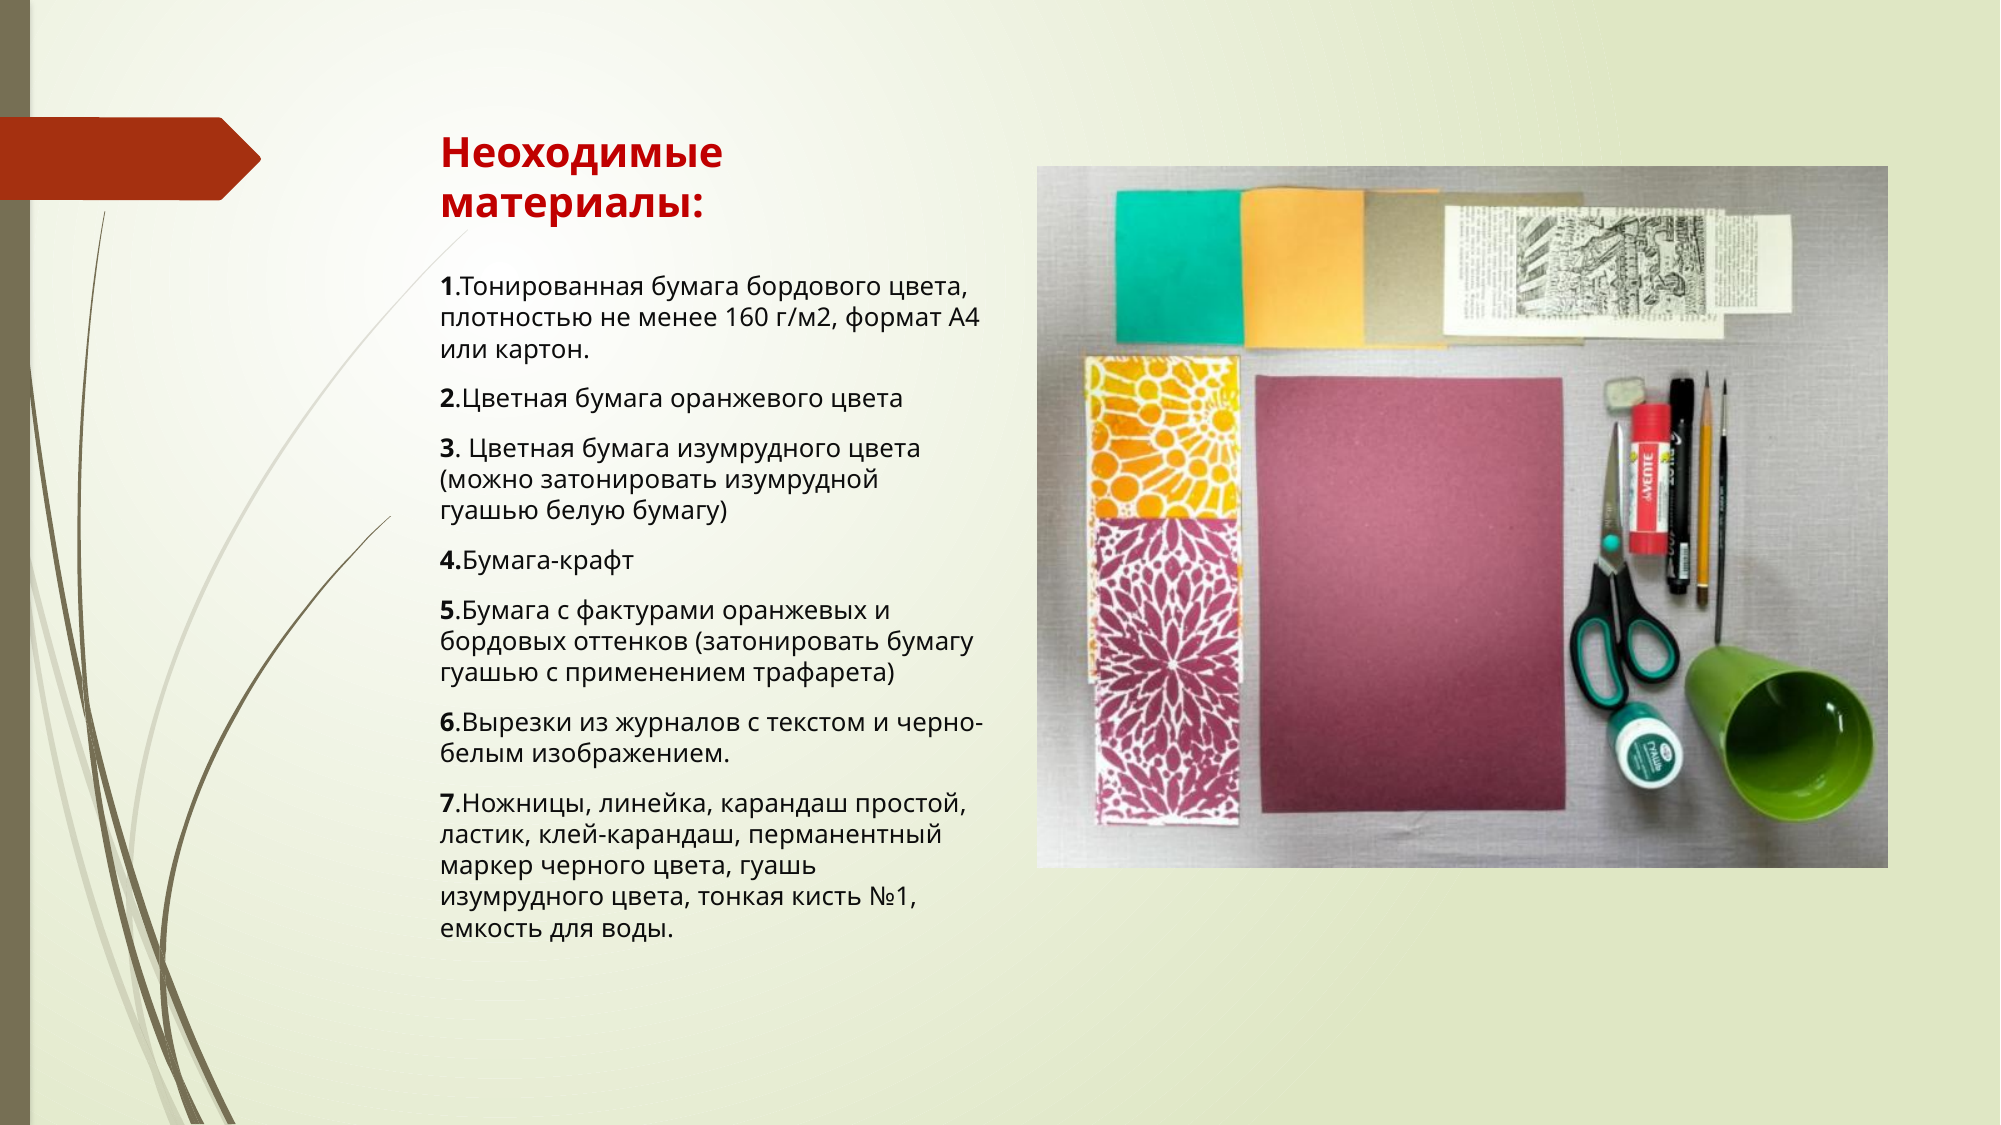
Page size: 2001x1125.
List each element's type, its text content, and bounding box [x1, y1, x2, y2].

list 1.Тонированная бумага бордового цвета, плотностью не менее 160 г/м2, формат А4 или картон. 2.Цветная бумага оранжевого цвета 3. Цветная бумага изумрудного цвета (можно затонировать изумрудной гуашью белую бумагу) 4.Бумага-крафт 5.Бумага с фактурами оранжевых и бордовых оттенков (затонировать бумагу гуашью с применением трафарета) 6.Вырезки из журналов с текстом и черно-белым изображением. 7.Ножницы, линейка, карандаш простой, ластик, клей-карандаш, перманентный маркер черного цвета, гуашь изумрудного цвета, тонкая кисть №1, емкость для воды. [424, 262, 1000, 962]
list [1036, 166, 1888, 869]
title Неоходимые материалы: [424, 73, 1000, 234]
